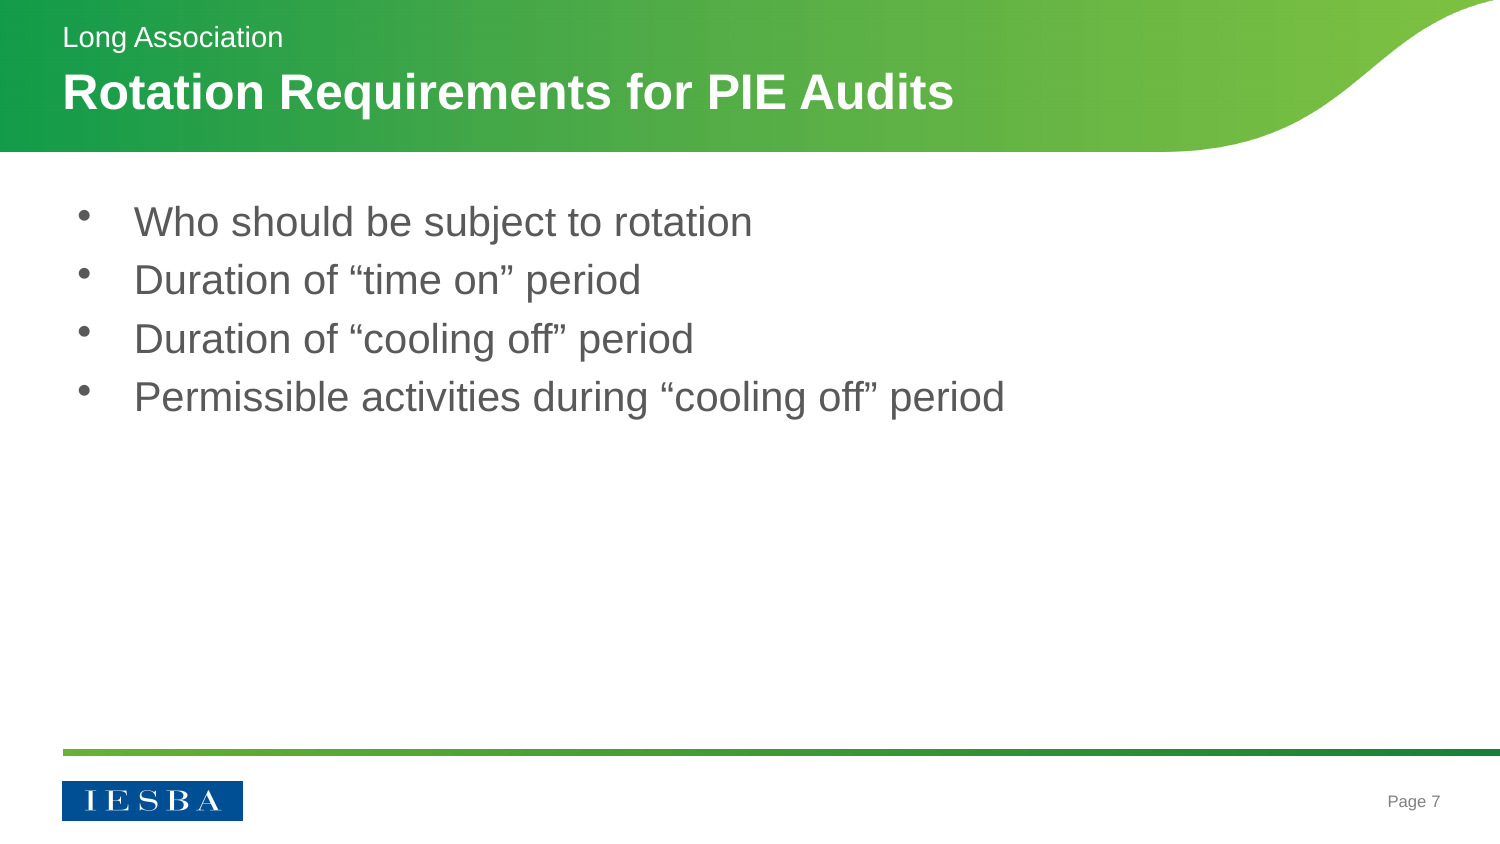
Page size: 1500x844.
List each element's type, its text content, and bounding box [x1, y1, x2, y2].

picture [62, 781, 243, 821]
subtitle Long Association [62, 18, 500, 47]
title Rotation Requirements for PIE Audits [62, 56, 1300, 122]
picture [0, 0, 1497, 152]
list Who should be subject to rotation Duration of “time on” period Duration of “cooling off” period Permissible activities during “cooling off” period [62, 187, 1450, 694]
